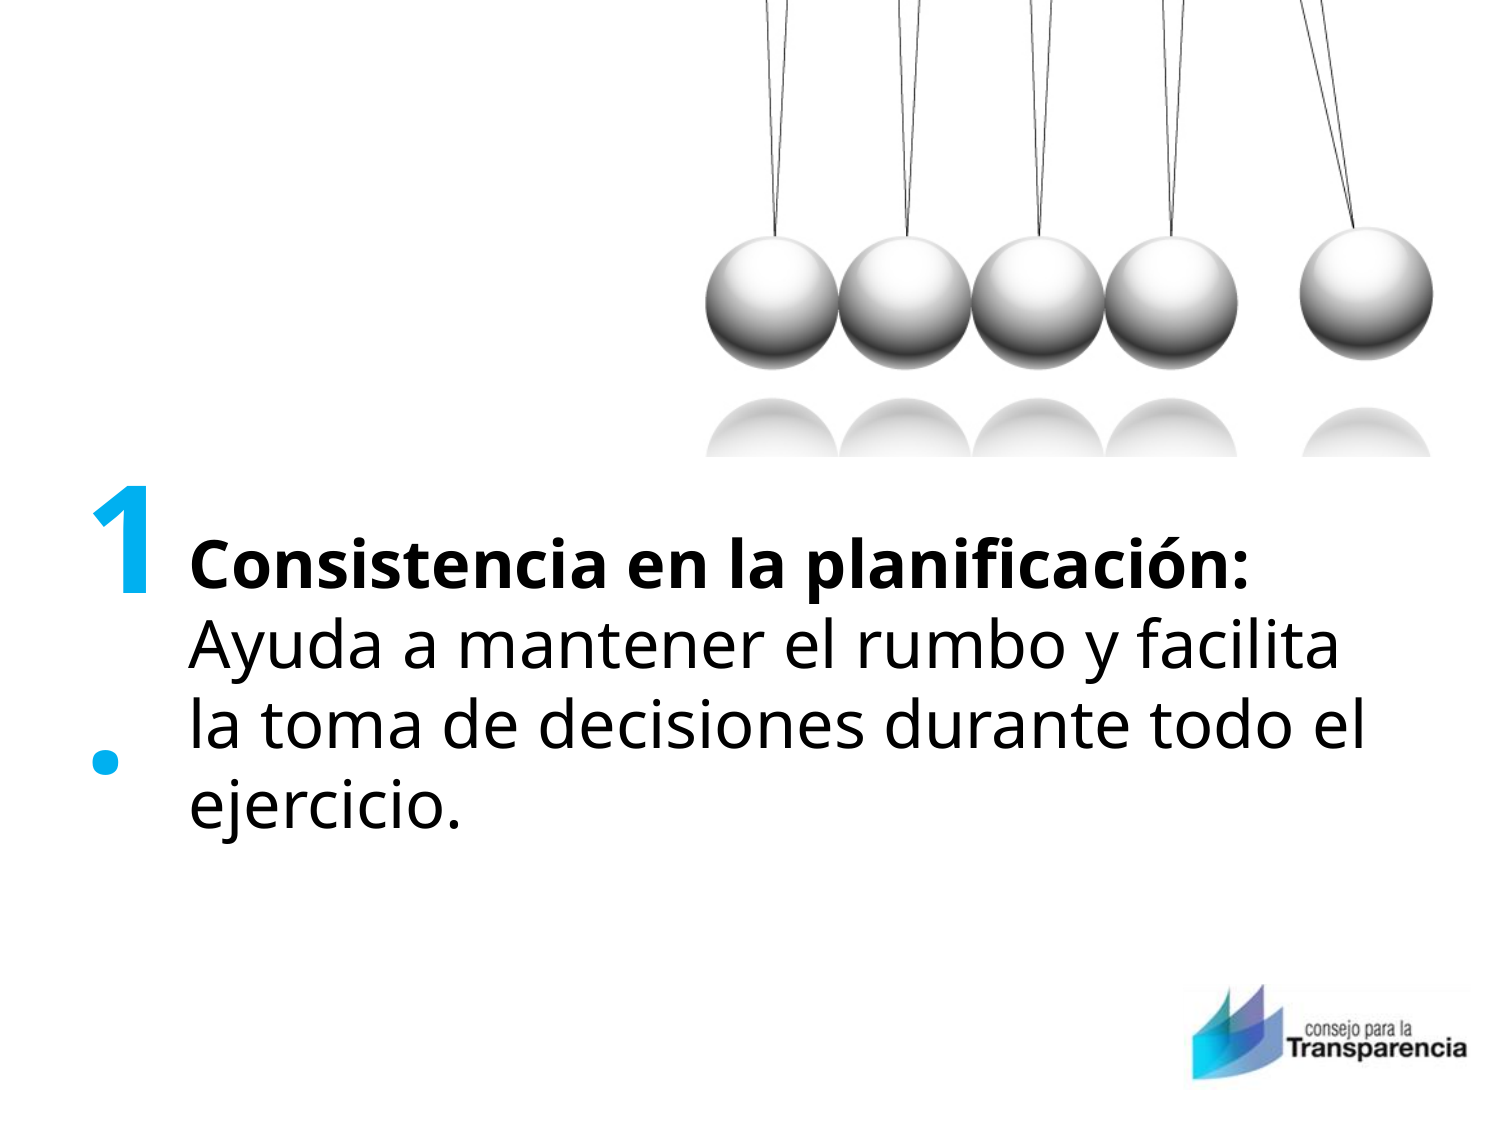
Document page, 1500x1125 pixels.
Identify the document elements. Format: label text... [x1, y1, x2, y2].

picture [1183, 984, 1471, 1090]
text_box 1. [70, 436, 223, 812]
list Consistencia en la planificación: Ayuda a mantener el rumbo y facilita la toma de decisiones durante todo el ejercicio. [223, 514, 1393, 811]
picture [672, 0, 1465, 457]
